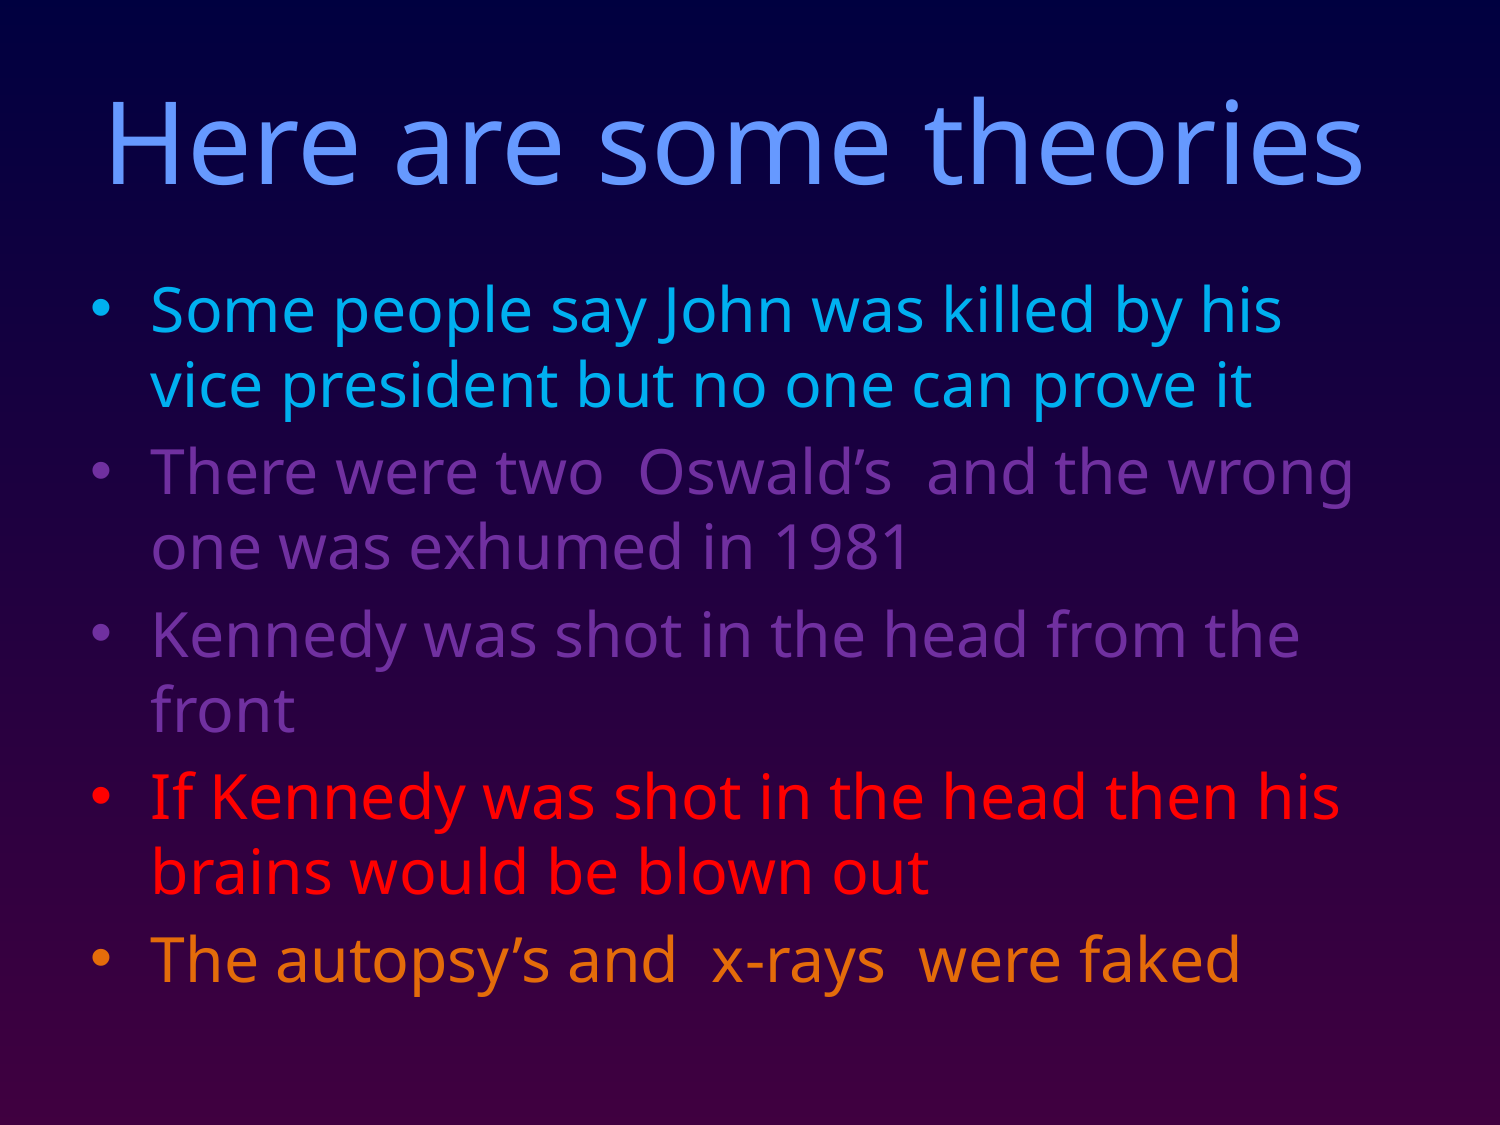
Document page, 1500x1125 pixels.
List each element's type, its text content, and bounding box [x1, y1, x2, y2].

title Here are some theories [75, 45, 1425, 233]
list Some people say John was killed by his vice president but no one can prove it There were two Oswald’s and the wrong one was exhumed in 1981 Kennedy was shot in the head from the front If Kennedy was shot in the head then his brains would be blown out The autopsy’s and x-rays were faked [75, 262, 1425, 1005]
